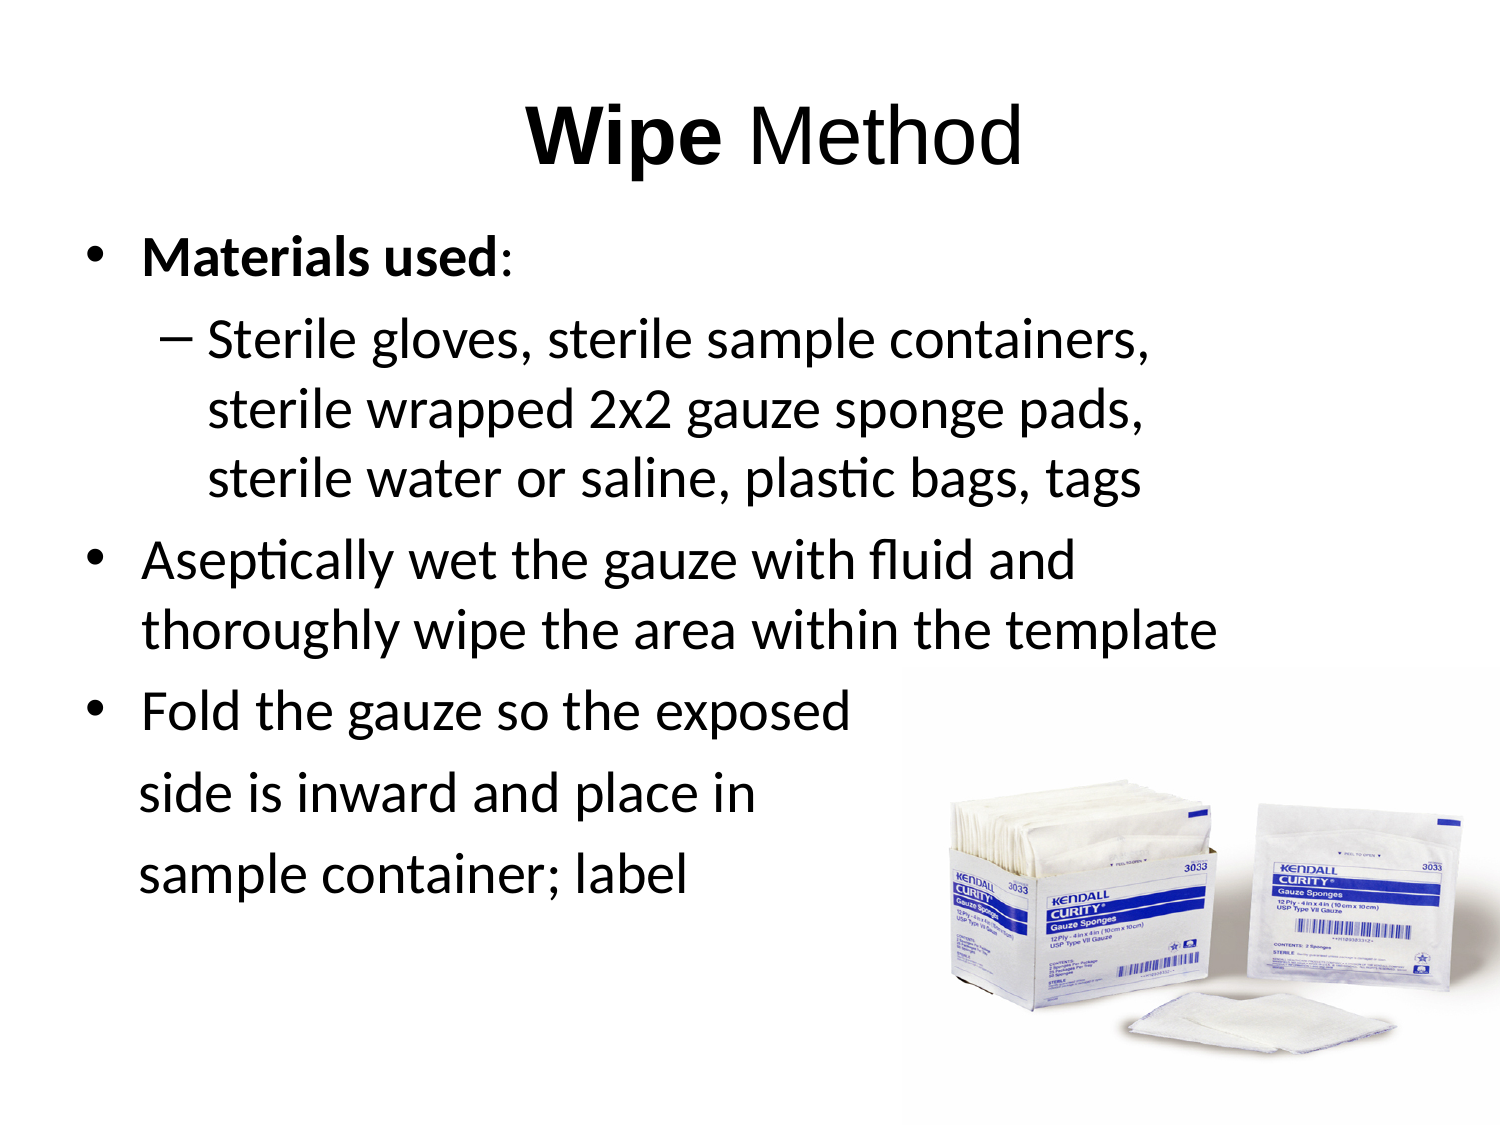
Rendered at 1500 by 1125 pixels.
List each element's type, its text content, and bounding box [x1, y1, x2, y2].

list Materials used: Sterile gloves, sterile sample containers, sterile wrapped 2x2 gauze sponge pads, sterile water or saline, plastic bags, tags Aseptically wet the gauze with fluid and thoroughly wipe the area within the template Fold the gauze so the exposed side is inward and place in sample container; label [70, 210, 1308, 986]
title Wipe Method [275, 50, 1275, 210]
picture [902, 667, 1500, 1125]
